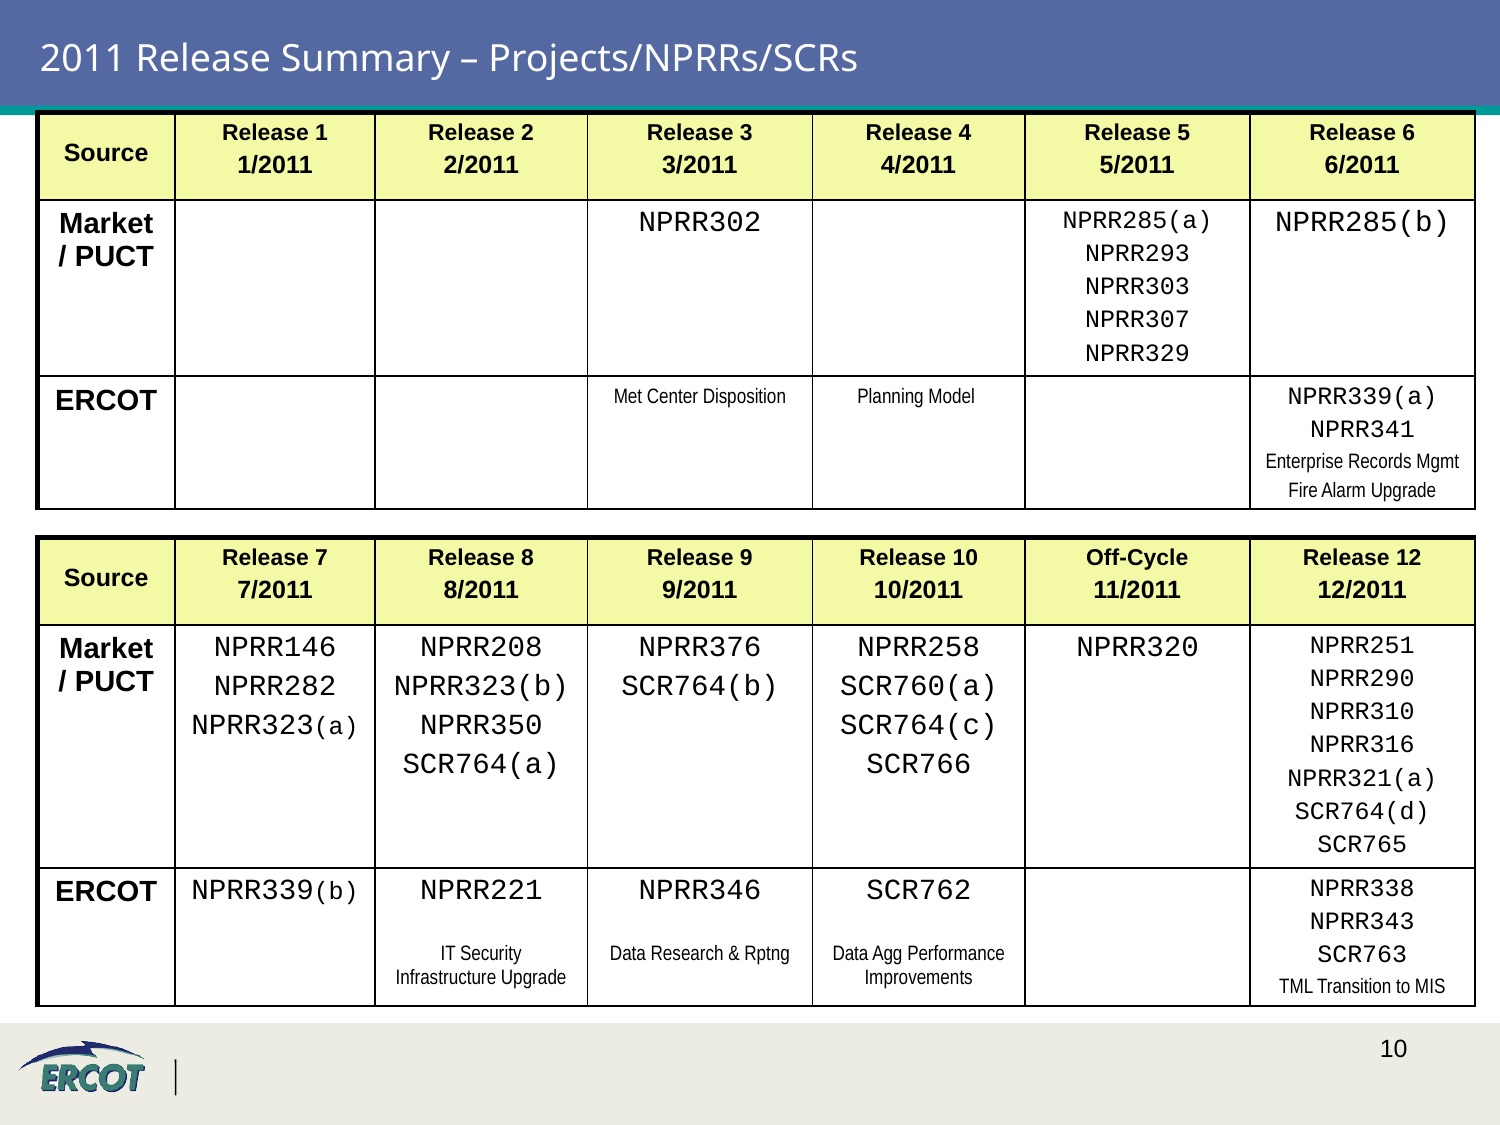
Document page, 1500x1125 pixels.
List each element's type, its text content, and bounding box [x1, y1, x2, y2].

table_cell [176, 201, 374, 375]
table_cell Planning Model [813, 377, 1024, 508]
table_header Source [40, 540, 174, 624]
table_cell NPRR285(b) [1251, 201, 1474, 375]
table_header Release 8 8/2011 [376, 540, 587, 624]
table_cell Met Center Disposition [588, 377, 812, 508]
table_cell ERCOT [40, 377, 174, 508]
table_header Release 9 9/2011 [588, 540, 812, 624]
table_header Off-Cycle 11/2011 [1026, 540, 1249, 624]
table_cell NPRR146 NPRR282 NPRR323(a) [176, 626, 374, 867]
table_cell [1026, 869, 1249, 1005]
title 2011 Release Summary – Projects/NPRRs/SCRs [24, 0, 1313, 113]
table_header Release 4 4/2011 [813, 115, 1024, 199]
table_cell NPRR251 NPRR290 NPRR310 NPRR316 NPRR321(a) SCR764(d) SCR765 [1251, 626, 1474, 867]
table_header Release 6 6/2011 [1251, 115, 1474, 199]
table_header Source [40, 115, 174, 199]
table_cell NPRR376 SCR764(b) [588, 626, 812, 867]
table_cell ERCOT [40, 869, 174, 1005]
table_cell [176, 377, 374, 508]
table_header Release 10 10/2011 [813, 540, 1024, 624]
table_cell [813, 201, 1024, 375]
table_cell NPRR338 NPRR343 SCR763 TML Transition to MIS [1251, 869, 1474, 1005]
table_cell [376, 377, 587, 508]
table_cell NPRR339(a) NPRR341 Enterprise Records Mgmt Fire Alarm Upgrade [1251, 377, 1474, 508]
table_cell Market / PUCT [40, 201, 174, 375]
table_header Release 7 7/2011 [176, 540, 374, 624]
picture [10, 1031, 151, 1111]
table_cell Market / PUCT [40, 626, 174, 867]
table_cell [1026, 377, 1249, 508]
table_cell NPRR339(b) [176, 869, 374, 1005]
table_cell NPRR208 NPRR323(b) NPRR350 SCR764(a) [376, 626, 587, 867]
table_cell [376, 201, 587, 375]
table_header Release 2 2/2011 [376, 115, 587, 199]
table_cell NPRR302 [588, 201, 812, 375]
table_cell NPRR285(a) NPRR293 NPRR303 NPRR307 NPRR329 [1026, 201, 1249, 375]
table_cell NPRR258 SCR760(a) SCR764(c) SCR766 [813, 626, 1024, 867]
table_header Release 1 1/2011 [176, 115, 374, 199]
table_header Release 5 5/2011 [1026, 115, 1249, 199]
table_cell NPRR221 IT Security Infrastructure Upgrade [376, 869, 587, 1005]
table_header Release 3 3/2011 [588, 115, 812, 199]
table_header Release 12 12/2011 [1251, 540, 1474, 624]
table_cell NPRR346 Data Research & Rptng [588, 869, 812, 1005]
table_cell NPRR320 [1026, 626, 1249, 867]
table_cell SCR762 Data Agg Performance Improvements [813, 869, 1024, 1005]
